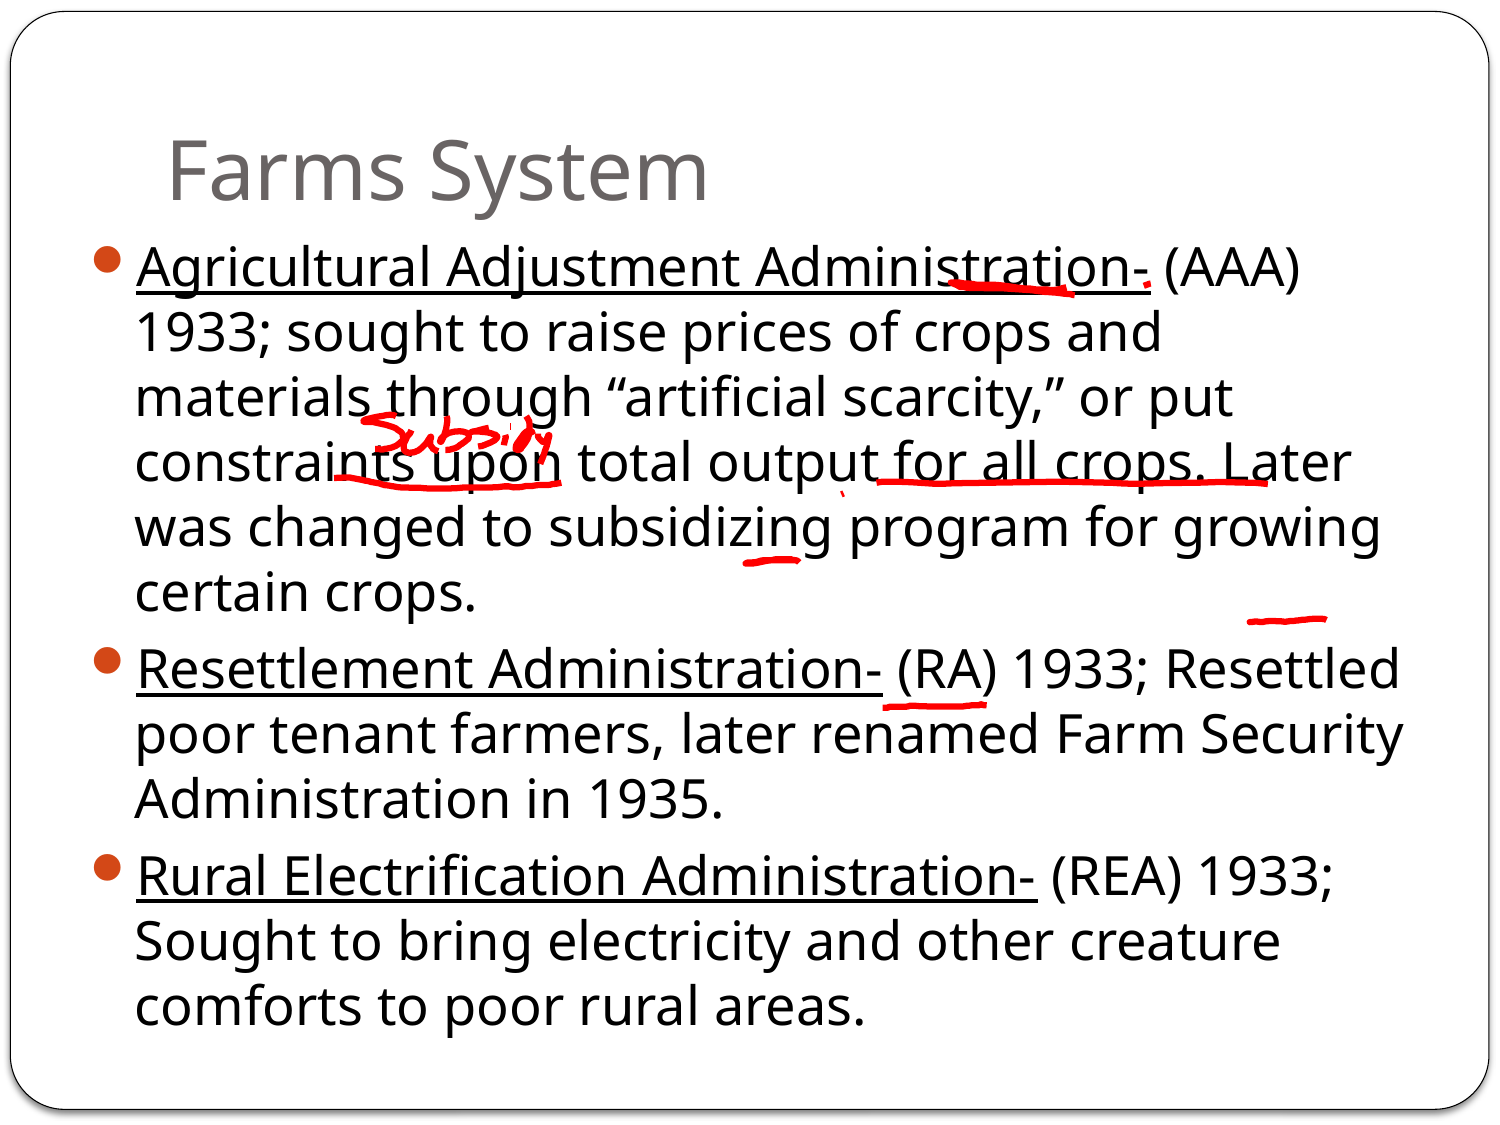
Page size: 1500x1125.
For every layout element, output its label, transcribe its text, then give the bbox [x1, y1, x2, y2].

text_box [950, 282, 1075, 296]
text_box [471, 427, 498, 447]
text_box [403, 430, 439, 453]
text_box [537, 433, 550, 464]
text_box [1249, 618, 1327, 623]
text_box [882, 704, 987, 708]
text_box [334, 477, 562, 489]
title Farms System [149, 44, 1426, 224]
text_box [515, 416, 534, 450]
text_box [363, 414, 404, 450]
list Agricultural Adjustment Administration- (AAA) 1933; sought to raise prices of crops and materials through “artificial scarcity,” or put constraints upon total output for all crops. Later was changed to subsidizing program for growing certain crops. Resettlement Administration- (RA) 1933; Resettled poor tenant farmers, later renamed Farm Security Administration in 1935. Rural Electrification Administration- (REA) 1933; Sought to bring electricity and other creature comforts to poor rural areas. [74, 224, 1426, 1006]
text_box [440, 416, 469, 450]
text_box [876, 481, 1268, 485]
